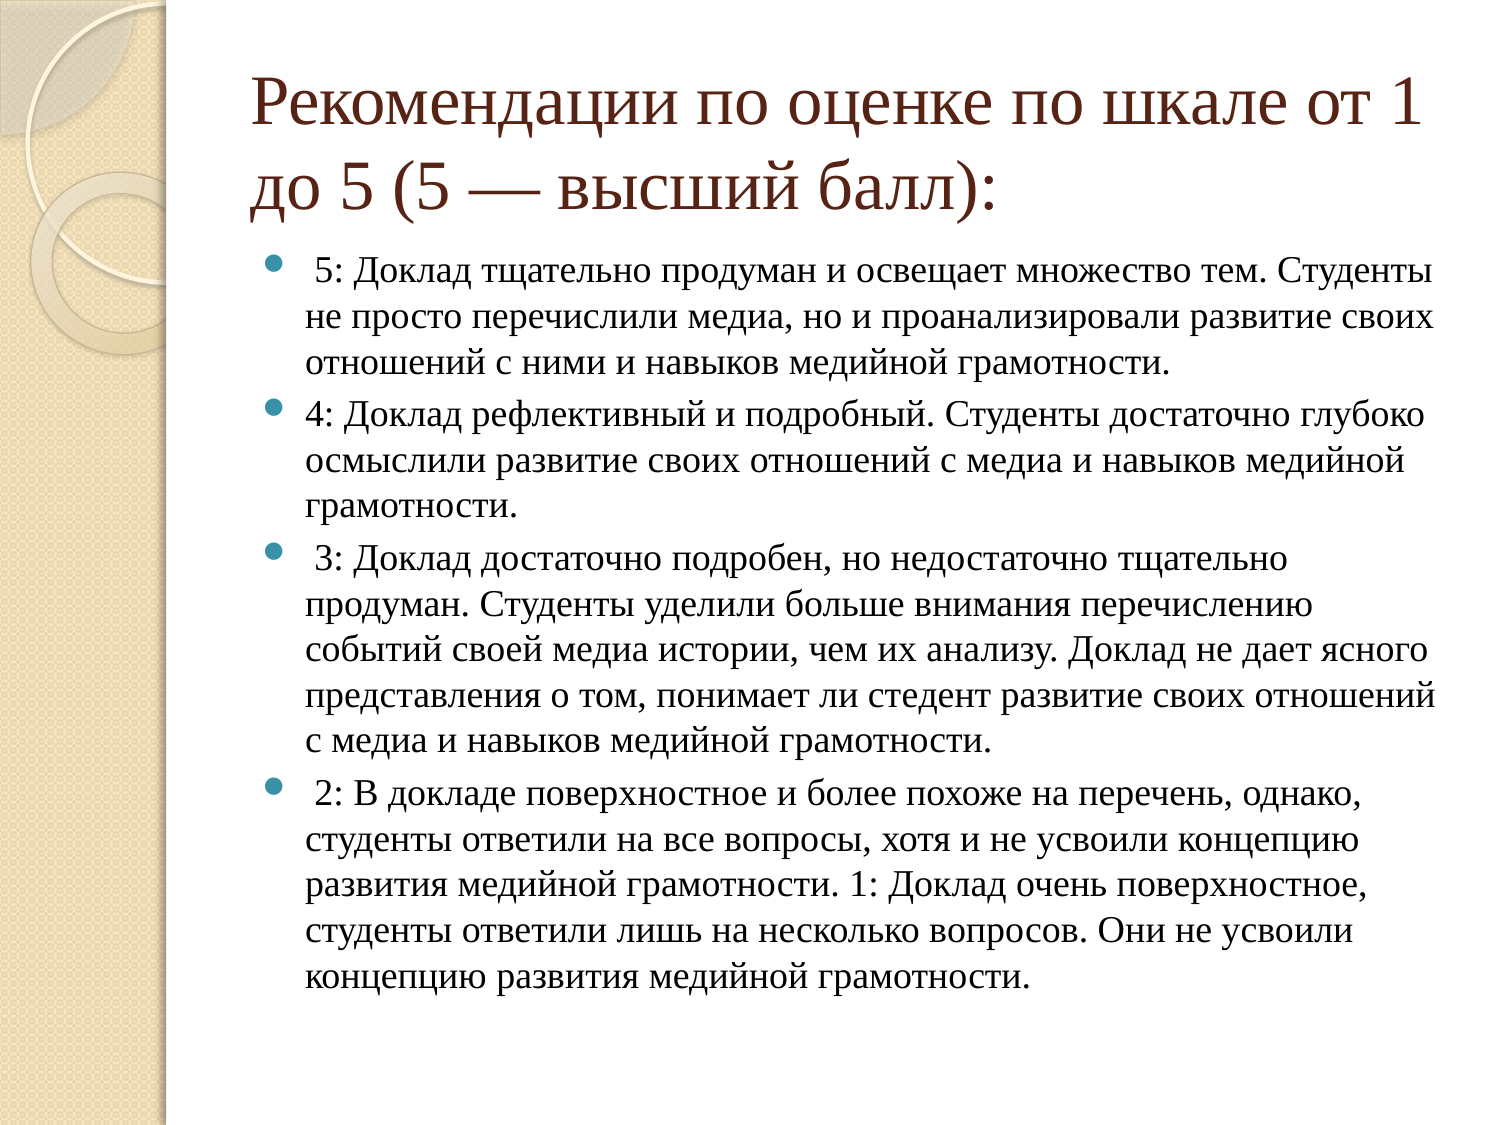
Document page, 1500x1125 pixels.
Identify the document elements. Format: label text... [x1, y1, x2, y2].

list 5: Доклад тщательно продуман и освещает множество тем. Студенты не просто перечислили медиа, но и проанализировали развитие своих отношений с ними и навыков медийной грамотности. 4: Доклад рефлективный и подробный. Студенты достаточно глубоко осмыслили развитие своих отношений с медиа и навыков медийной грамотности. 3: Доклад достаточно подробен, но недостаточно тщательно продуман. Студенты уделили больше внимания перечислению событий своей медиа истории, чем их анализу. Доклад не дает ясного представления о том, понимает ли стeдент развитие своих отношений с медиа и навыков медийной грамотности. 2: В докладе поверхностное и более похоже на перечень, однако, студенты ответили на все вопросы, хотя и не усвоили концепцию развития медийной грамотности. 1: Доклад очень поверхностное, студенты ответили лишь на несколько вопросов. Они не усвоили концепцию развития медийной грамотности. [235, 237, 1466, 1025]
title Рекомендации по оценке по шкале от 1 до 5 (5 — высший балл): [235, 45, 1466, 233]
